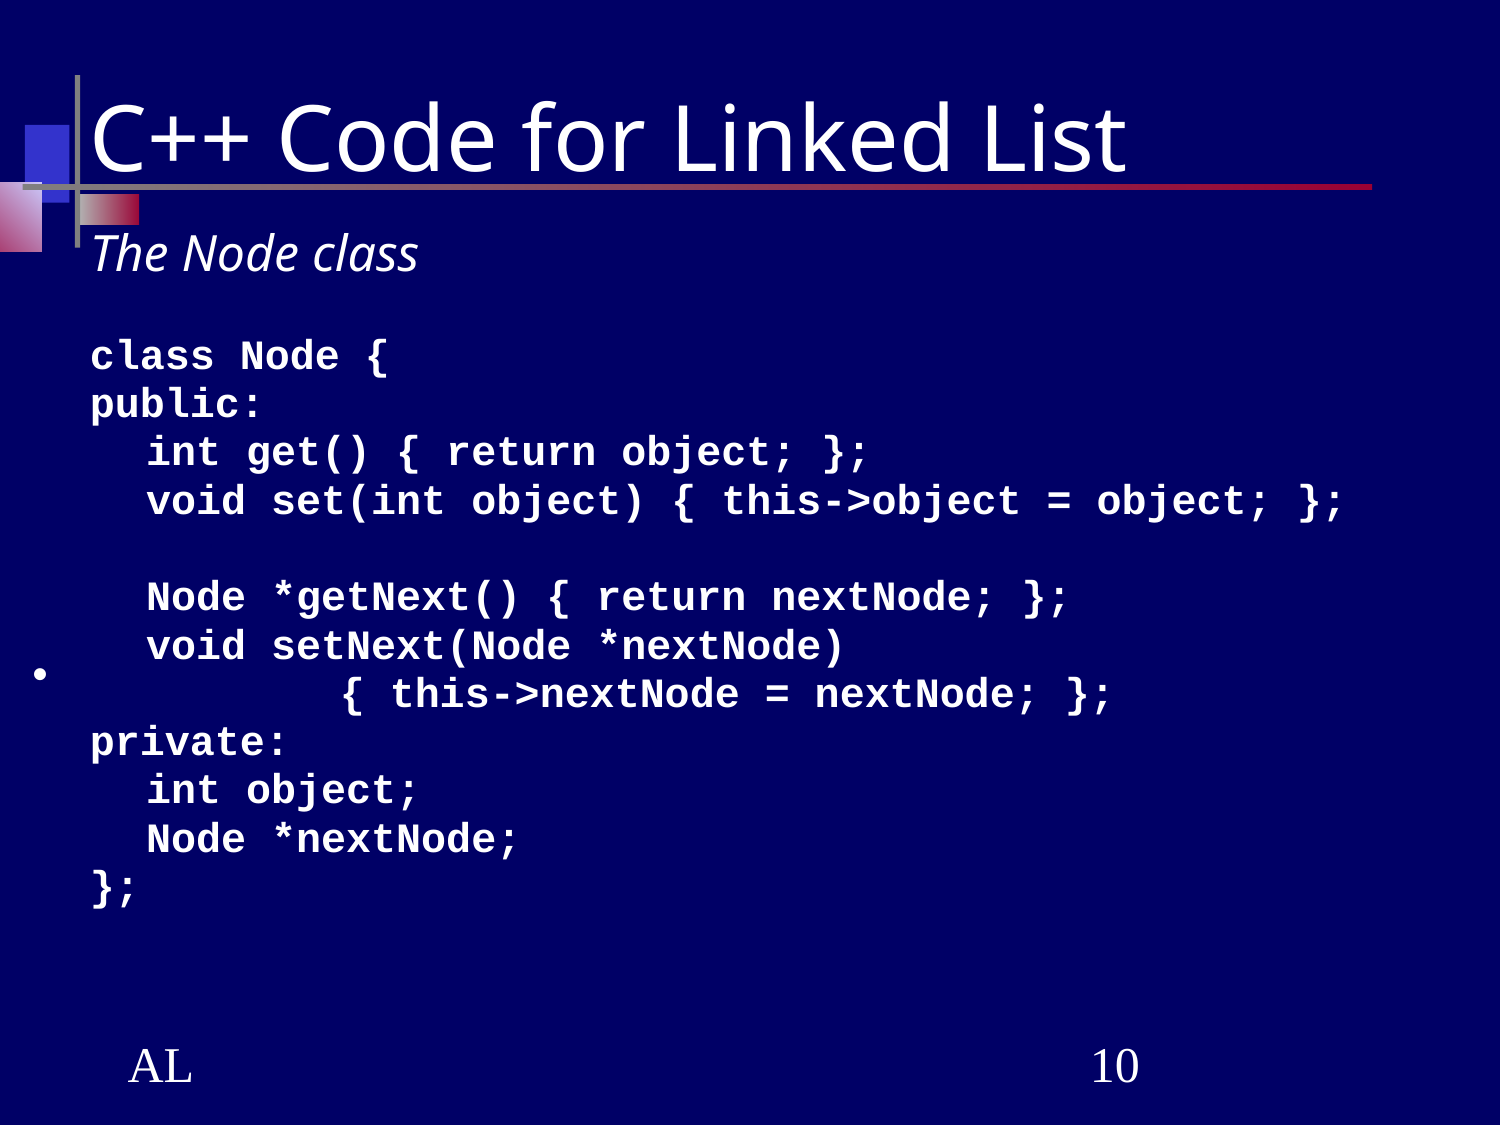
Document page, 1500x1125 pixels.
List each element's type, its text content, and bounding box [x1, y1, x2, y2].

slide_number AL [112, 1025, 425, 1100]
slide_number ‹#› [1074, 1025, 1388, 1100]
title C++ Code for Linked List [74, 59, 1425, 210]
list The Node class class Node { public: int get() { return object; }; void set(int object) { this->object = object; }; Node *getNext() { return nextNode; }; void setNext(Node *nextNode) { this->nextNode = nextNode; }; private: int object; Node *nextNode; }; [74, 225, 1425, 975]
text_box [12, 637, 1388, 738]
